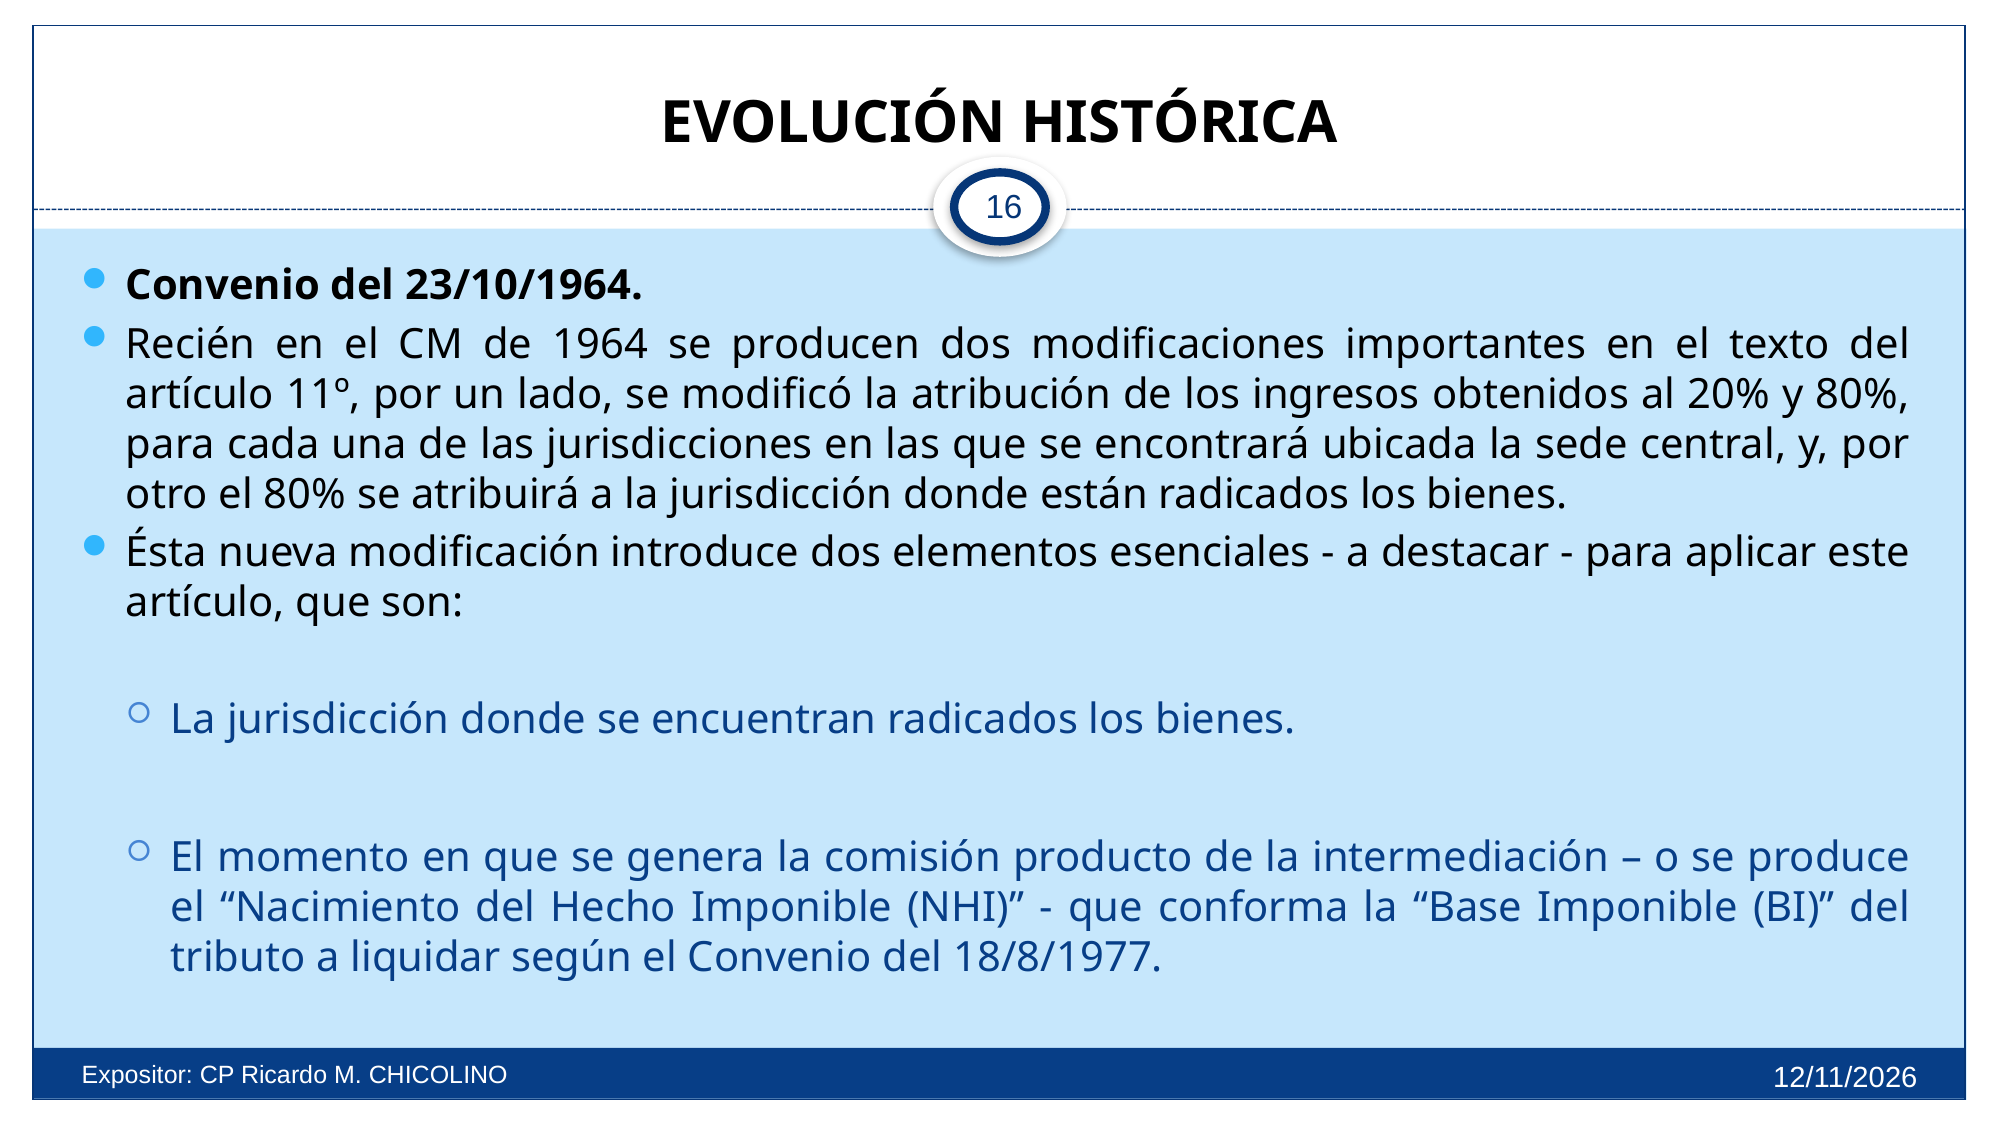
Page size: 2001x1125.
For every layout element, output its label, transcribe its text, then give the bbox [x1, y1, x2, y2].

slide_number 16 [954, 168, 1055, 241]
title EVOLUCIÓN HISTÓRICA [65, 37, 1933, 162]
footer Expositor: CP Ricardo M. CHICOLINO [66, 1051, 850, 1112]
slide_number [1266, 1050, 1933, 1111]
list Convenio del 23/10/1964. Recién en el CM de 1964 se producen dos modificaciones importantes en el texto del artículo 11º, por un lado, se modificó la atribución de los ingresos obtenidos al 20% y 80%, para cada una de las jurisdicciones en las que se encontrará ubicada la sede central, y, por otro el 80% se atribuirá a la jurisdicción donde están radicados los bienes. Ésta nueva modificación introduce dos elementos esenciales - a destacar - para aplicar este artículo, que son: La jurisdicción donde se encuentran radicados los bienes. El momento en que se genera la comisión producto de la intermediación – o se produce el “Nacimiento del Hecho Imponible (NHI)” - que conforma la “Base Imponible (BI)” del tributo a liquidar según el Convenio del 18/8/1977. [66, 250, 1926, 1001]
